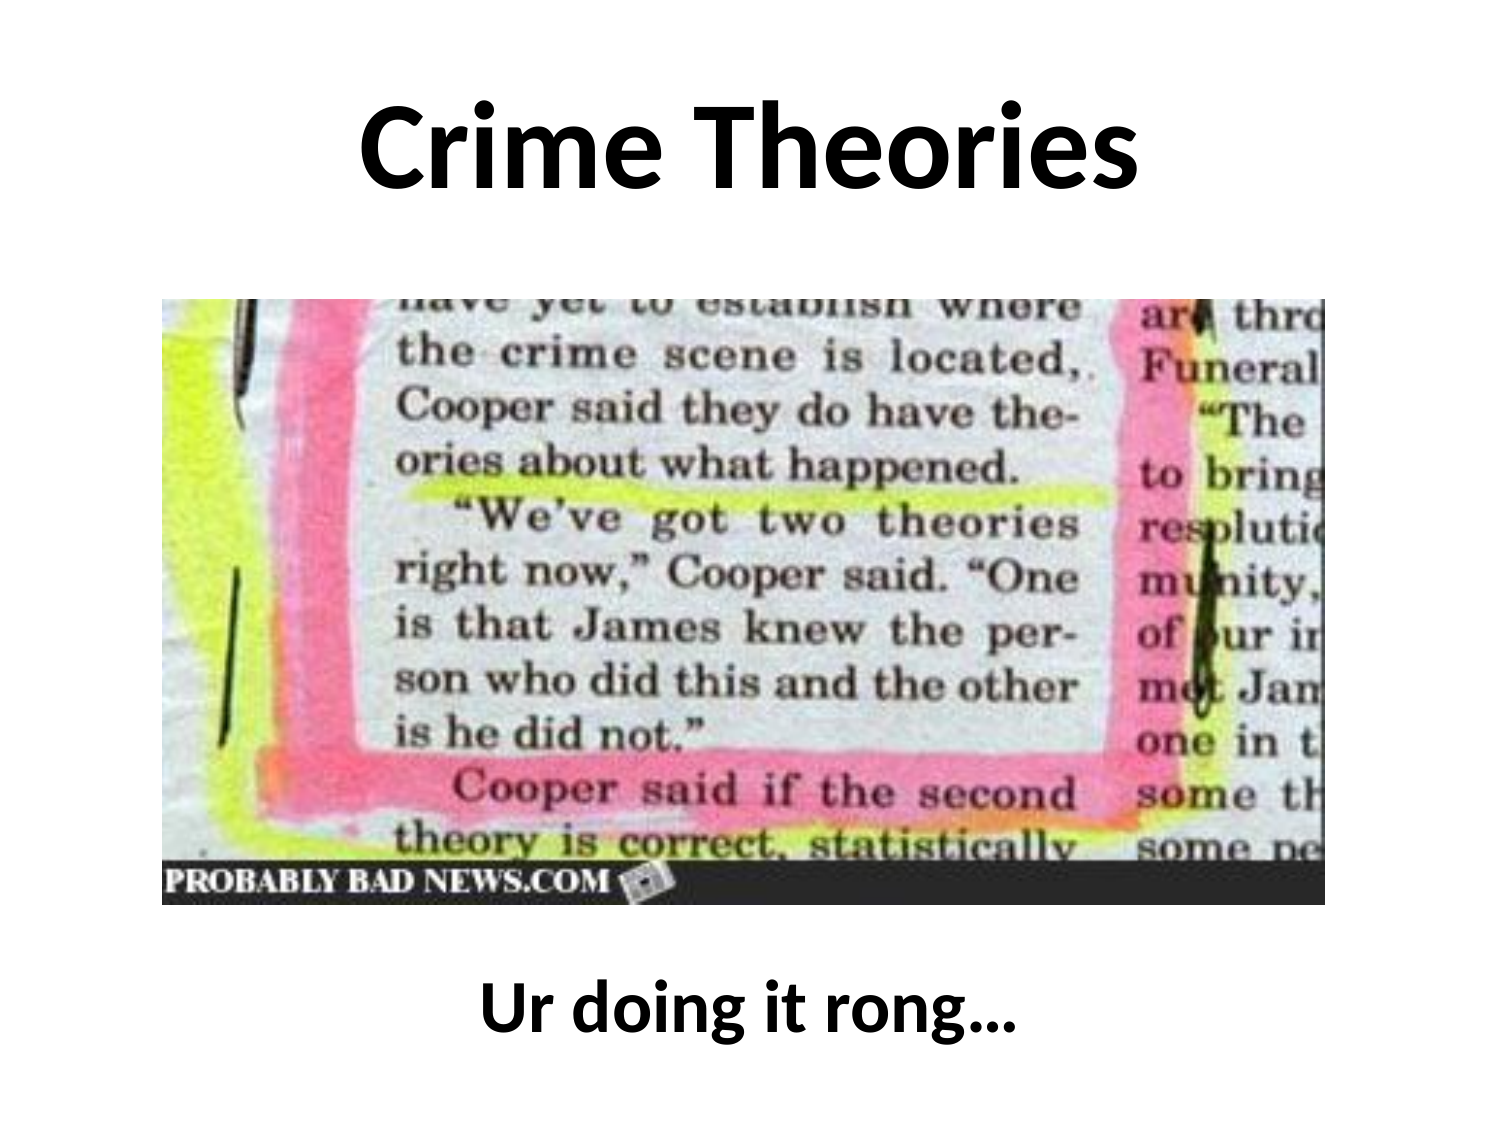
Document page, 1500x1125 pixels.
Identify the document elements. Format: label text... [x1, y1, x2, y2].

text_box Ur doing it rong… [0, 949, 1500, 1055]
picture [162, 299, 1326, 905]
title Crime Theories [75, 45, 1425, 233]
